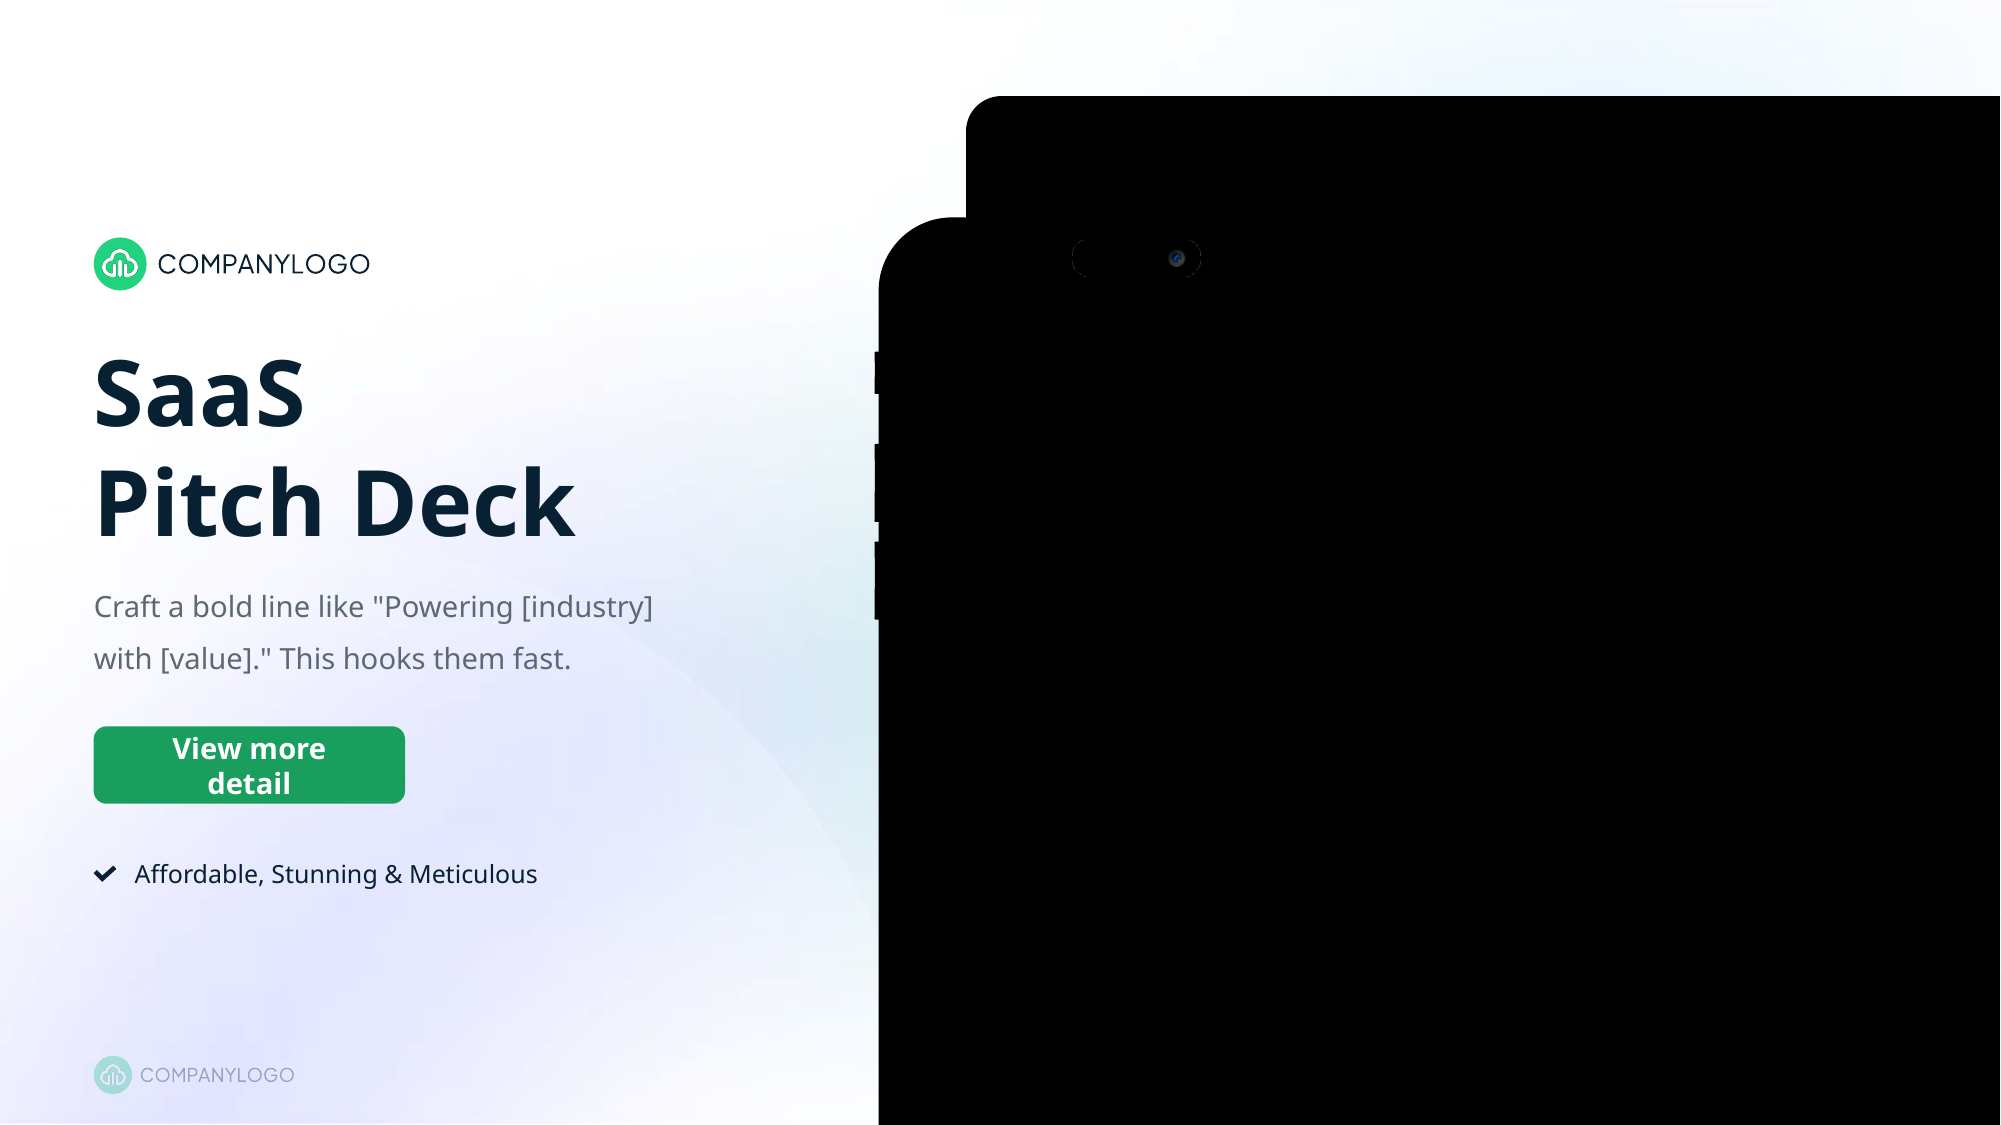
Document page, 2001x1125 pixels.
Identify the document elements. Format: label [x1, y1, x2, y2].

text_box [93, 858, 668, 890]
text_box [93, 334, 822, 672]
picture [0, 0, 2000, 1125]
text_box [93, 237, 370, 291]
